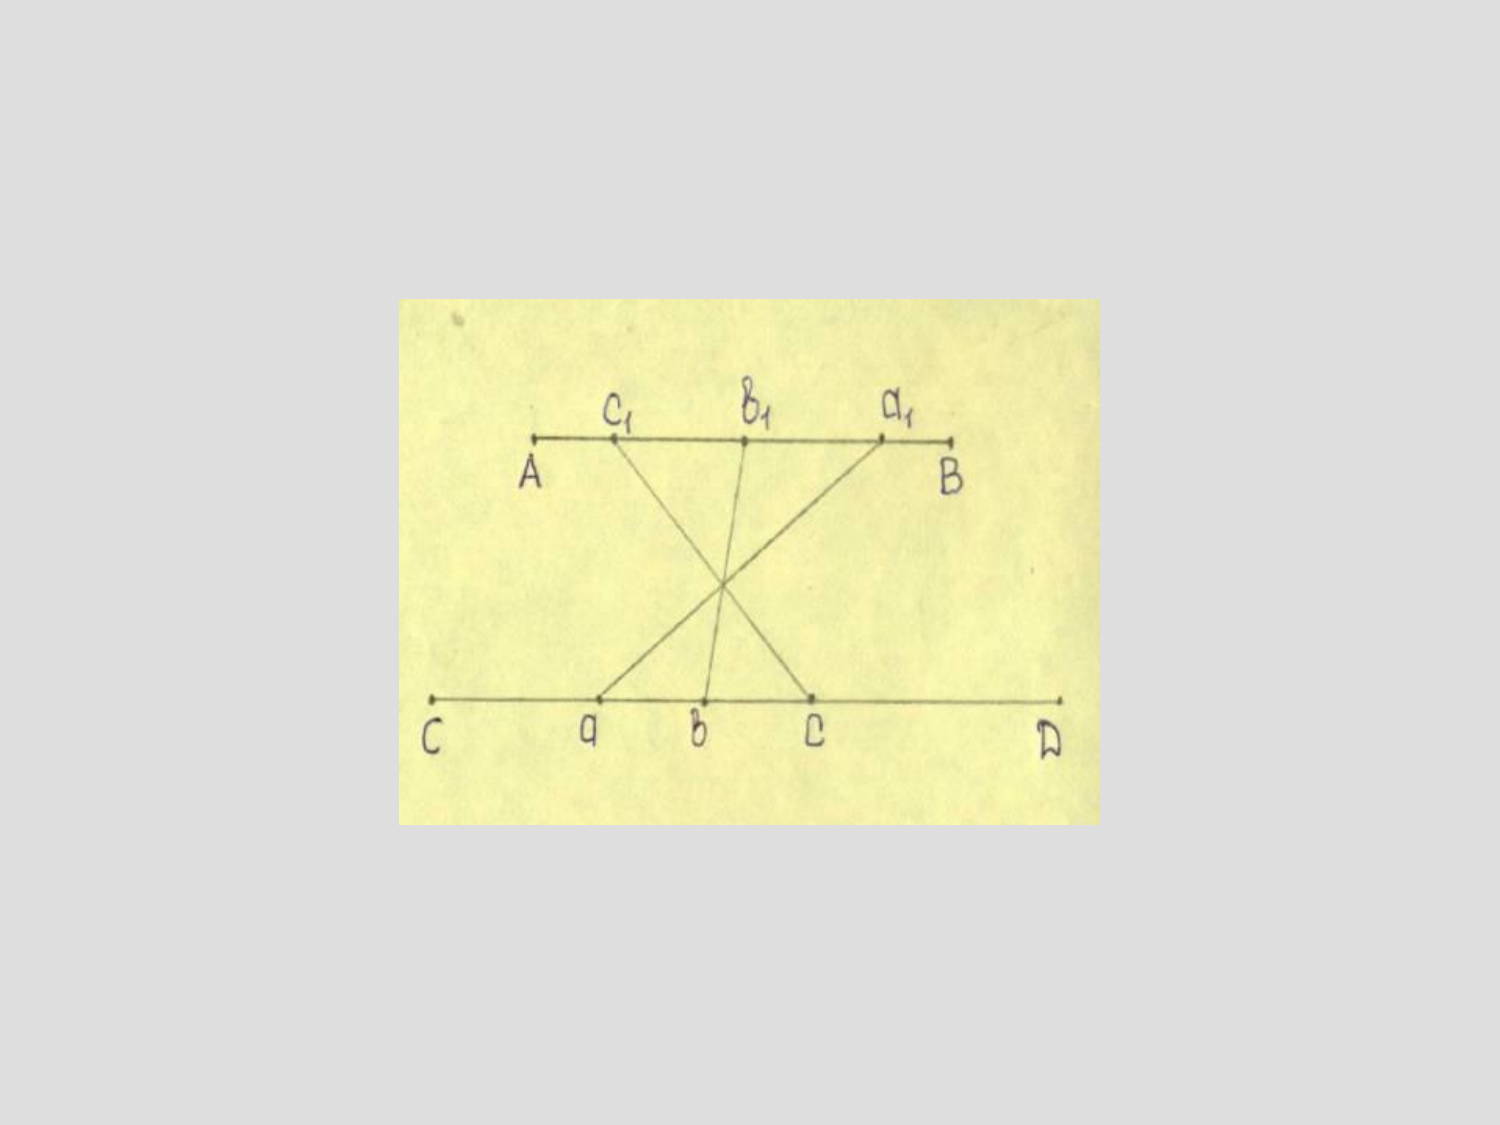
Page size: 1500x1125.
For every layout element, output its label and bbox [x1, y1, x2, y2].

picture [399, 299, 1101, 826]
